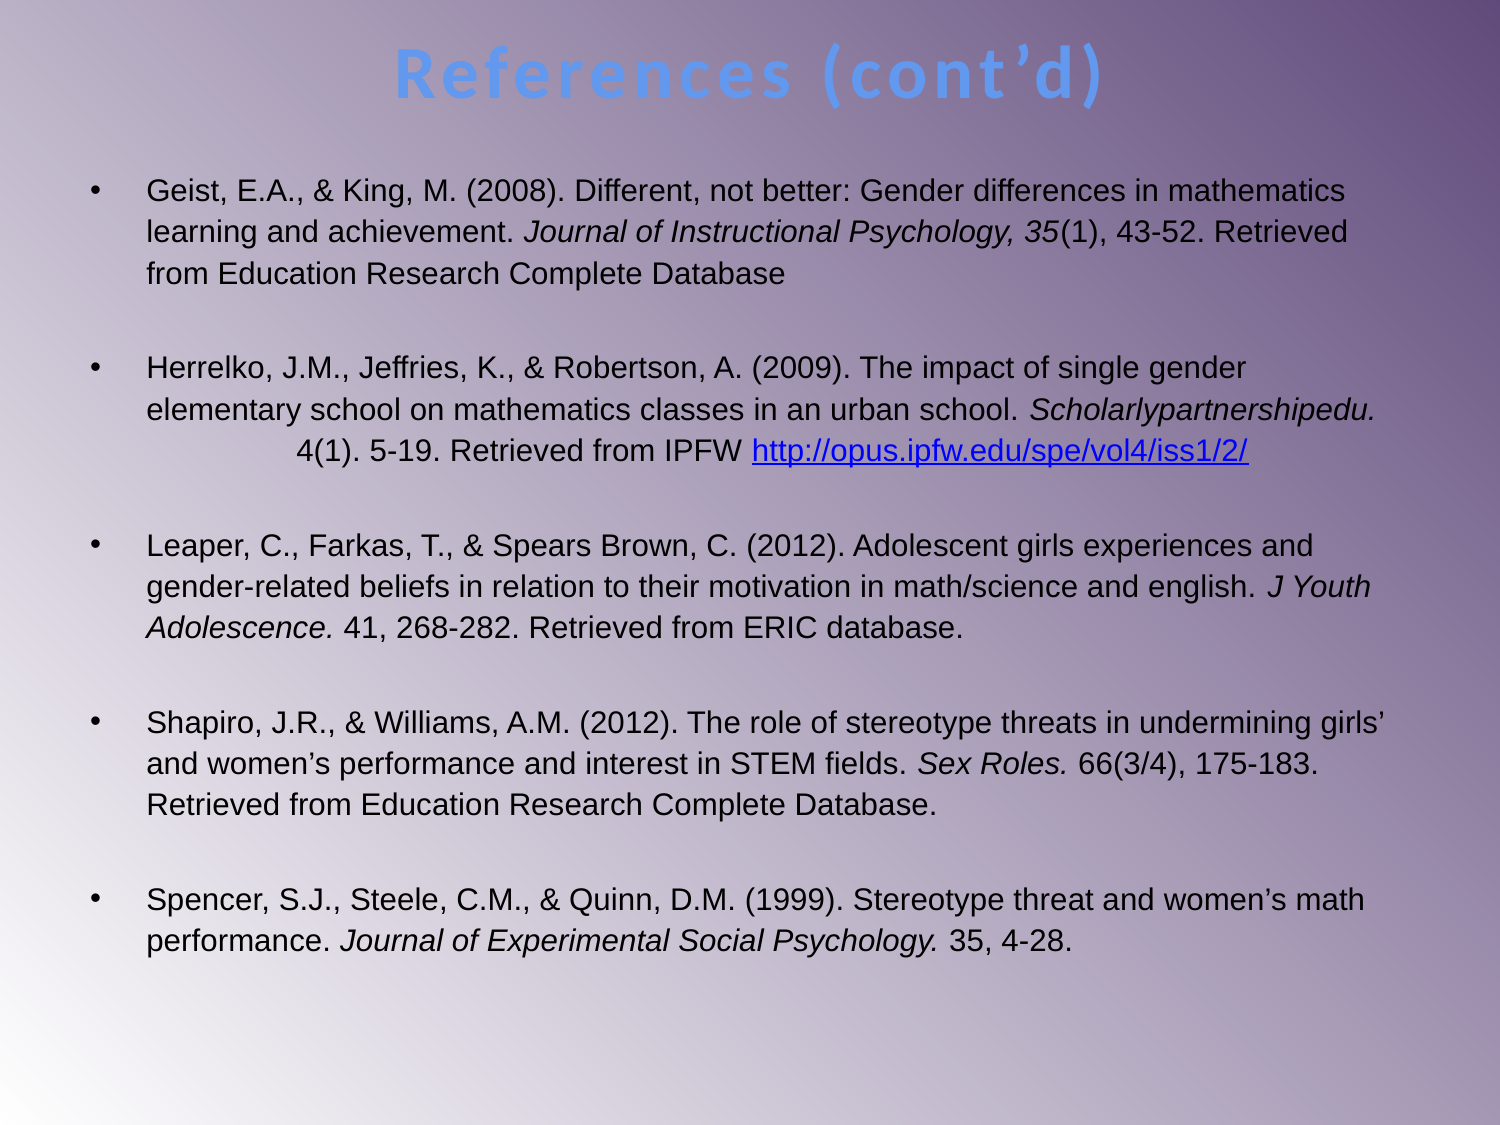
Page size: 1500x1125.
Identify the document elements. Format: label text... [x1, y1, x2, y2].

list Geist, E.A., & King, M. (2008). Different, not better: Gender differences in mathematics learning and achievement. Journal of Instructional Psychology, 35(1), 43-52. Retrieved from Education Research Complete Database Herrelko, J.M., Jeffries, K., & Robertson, A. (2009). The impact of single gender elementary school on mathematics classes in an urban school. Scholarlypartnershipedu. 4(1). 5-19. Retrieved from IPFW http://opus.ipfw.edu/spe/vol4/iss1/2/ Leaper, C., Farkas, T., & Spears Brown, C. (2012). Adolescent girls experiences and gender-related beliefs in relation to their motivation in math/science and english. J Youth Adolescence. 41, 268-282. Retrieved from ERIC database. Shapiro, J.R., & Williams, A.M. (2012). The role of stereotype threats in undermining girls’ and women’s performance and interest in STEM fields. Sex Roles. 66(3/4), 175-183. Retrieved from Education Research Complete Database. Spencer, S.J., Steele, C.M., & Quinn, D.M. (1999). Stereotype threat and women’s math performance. Journal of Experimental Social Psychology. 35, 4-28. [75, 159, 1425, 1082]
title References (cont’d) [75, 13, 1425, 124]
